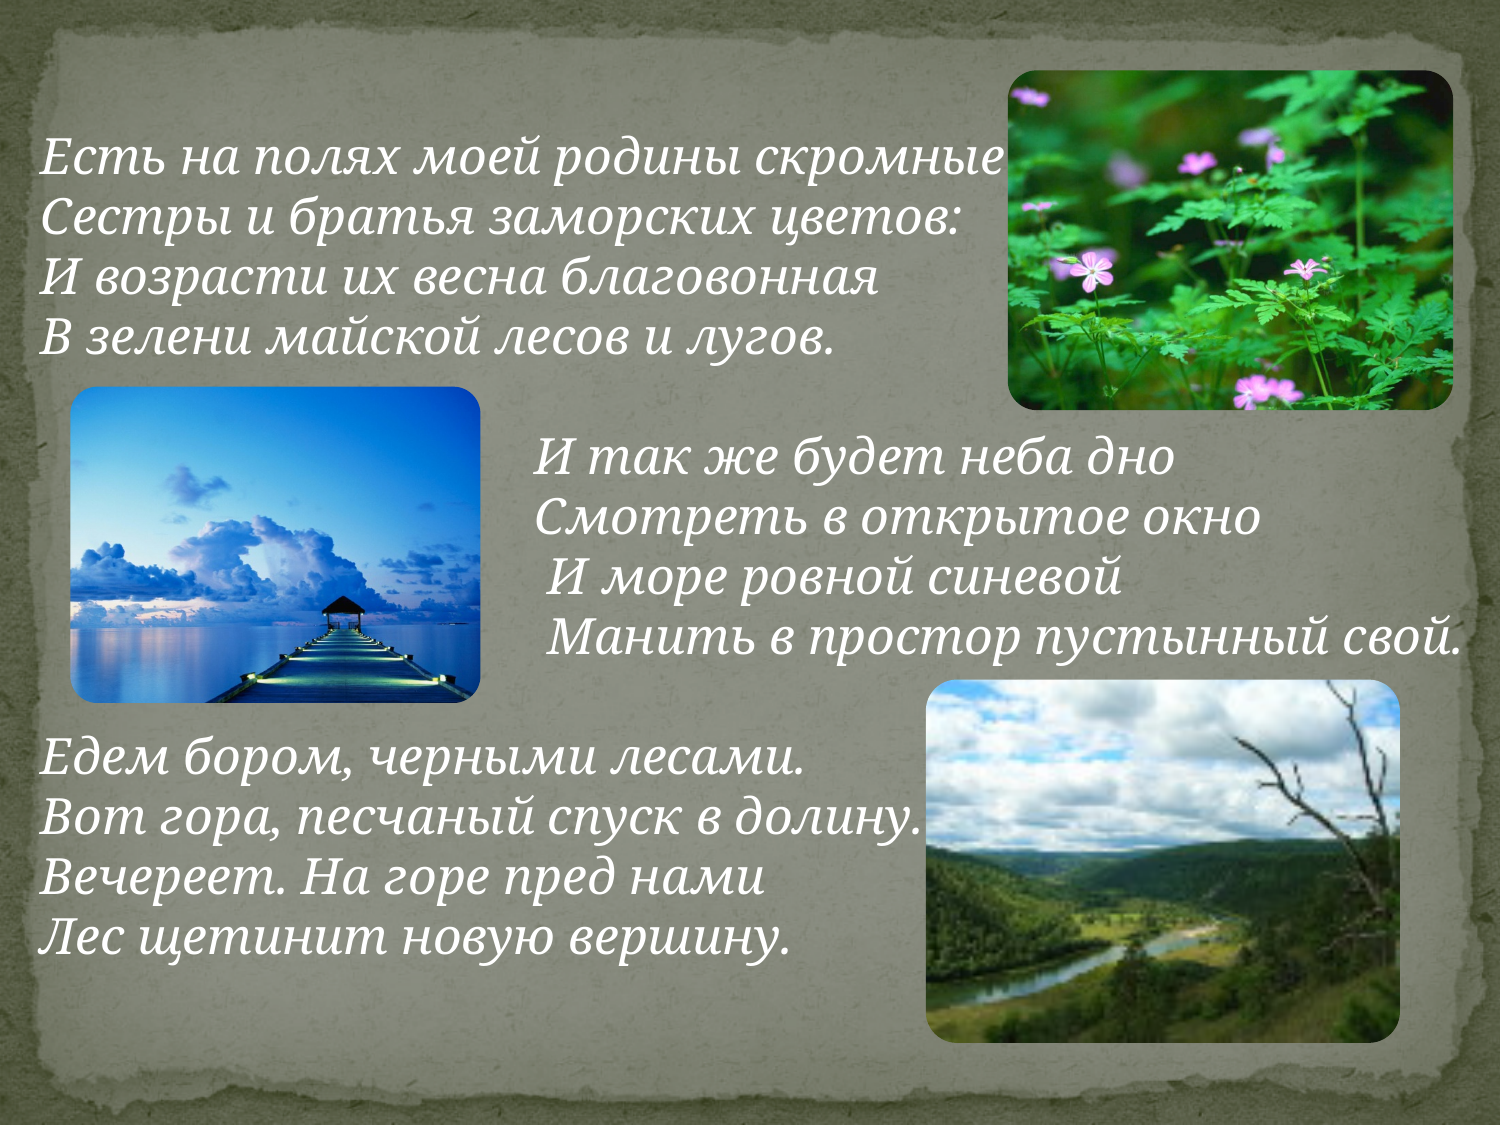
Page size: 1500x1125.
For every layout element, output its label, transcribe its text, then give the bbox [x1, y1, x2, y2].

picture [925, 679, 1400, 1043]
text_box Есть на полях моей родины скромные Сестры и братья заморских цветов: И возрасти их весна благовонная В зелени майской лесов и лугов. И так же будет неба дно Смотреть в открытое окно И море ровной синевой Манить в простор пустынный свой. Едем бором, черными лесами. Вот гора, песчаный спуск в долину. Вечереет. На горе пред нами Лес щетинит новую вершину. [25, 117, 1493, 1017]
picture [70, 386, 481, 703]
picture [1007, 70, 1454, 411]
